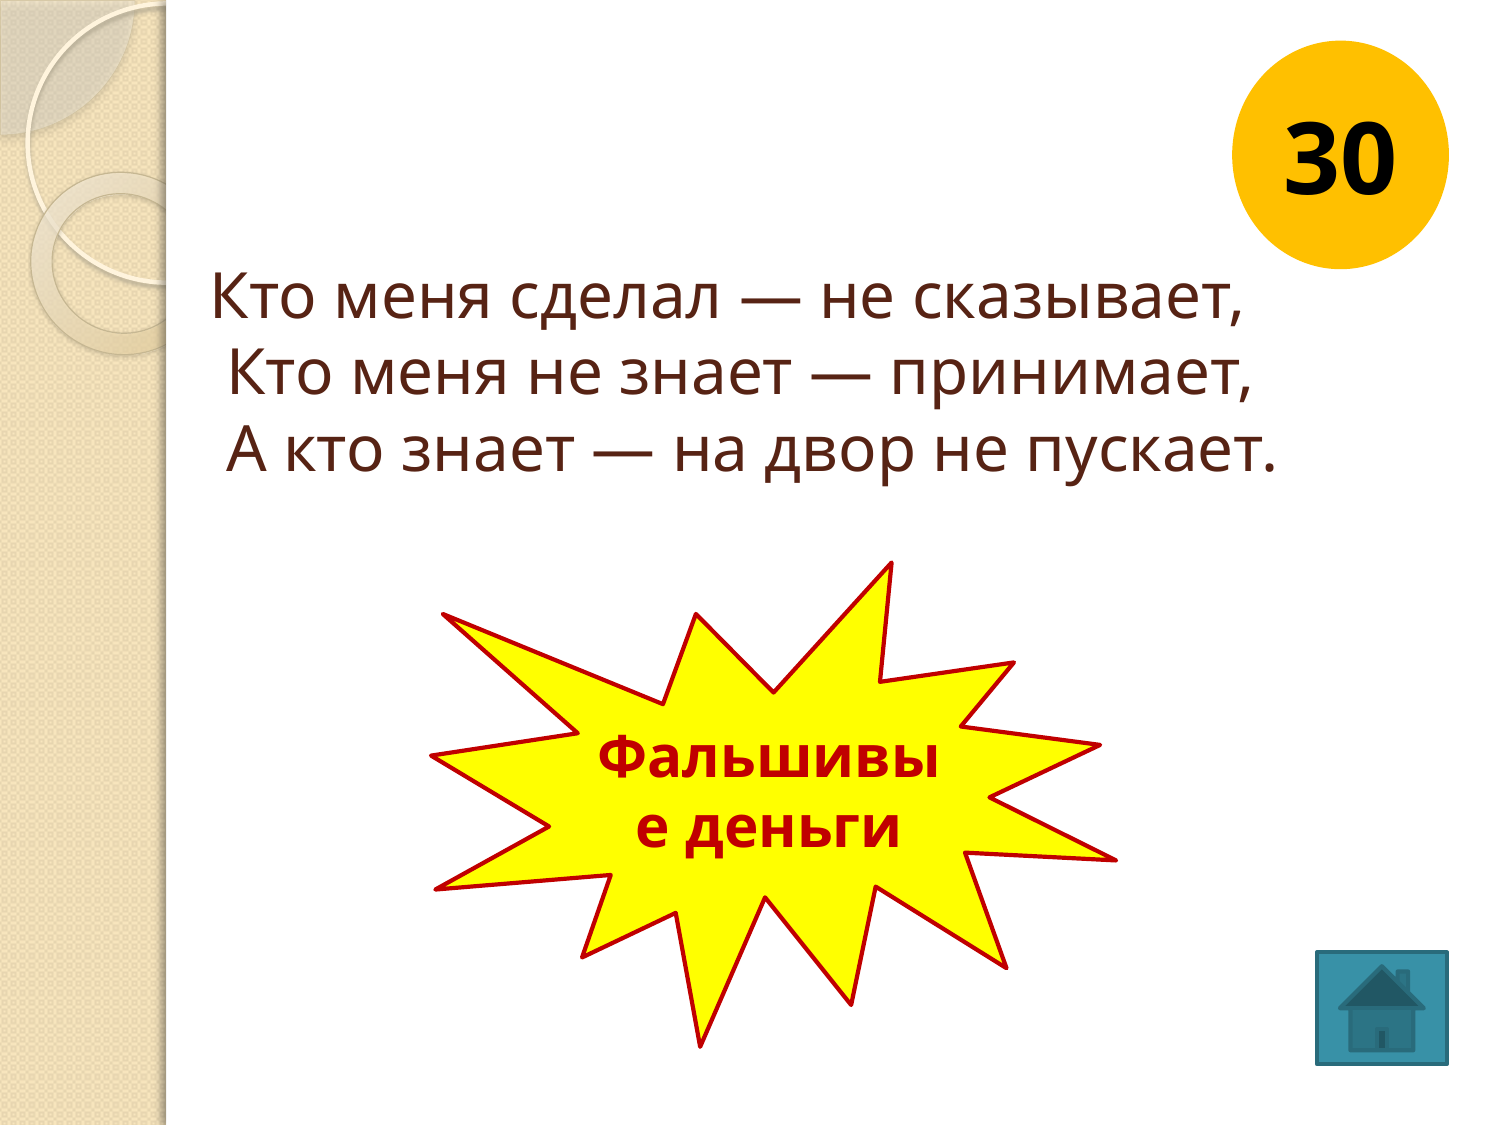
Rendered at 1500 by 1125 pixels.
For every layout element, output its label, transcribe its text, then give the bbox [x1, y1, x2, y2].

text_box Фальшивые деньги [428, 560, 1119, 1049]
text_box [1315, 950, 1449, 1066]
title Кто меня сделал — не сказывает, Кто меня не знает — принимает, А кто знает — на двор не пускает. [194, 172, 1329, 657]
text_box 30 [1232, 40, 1449, 270]
